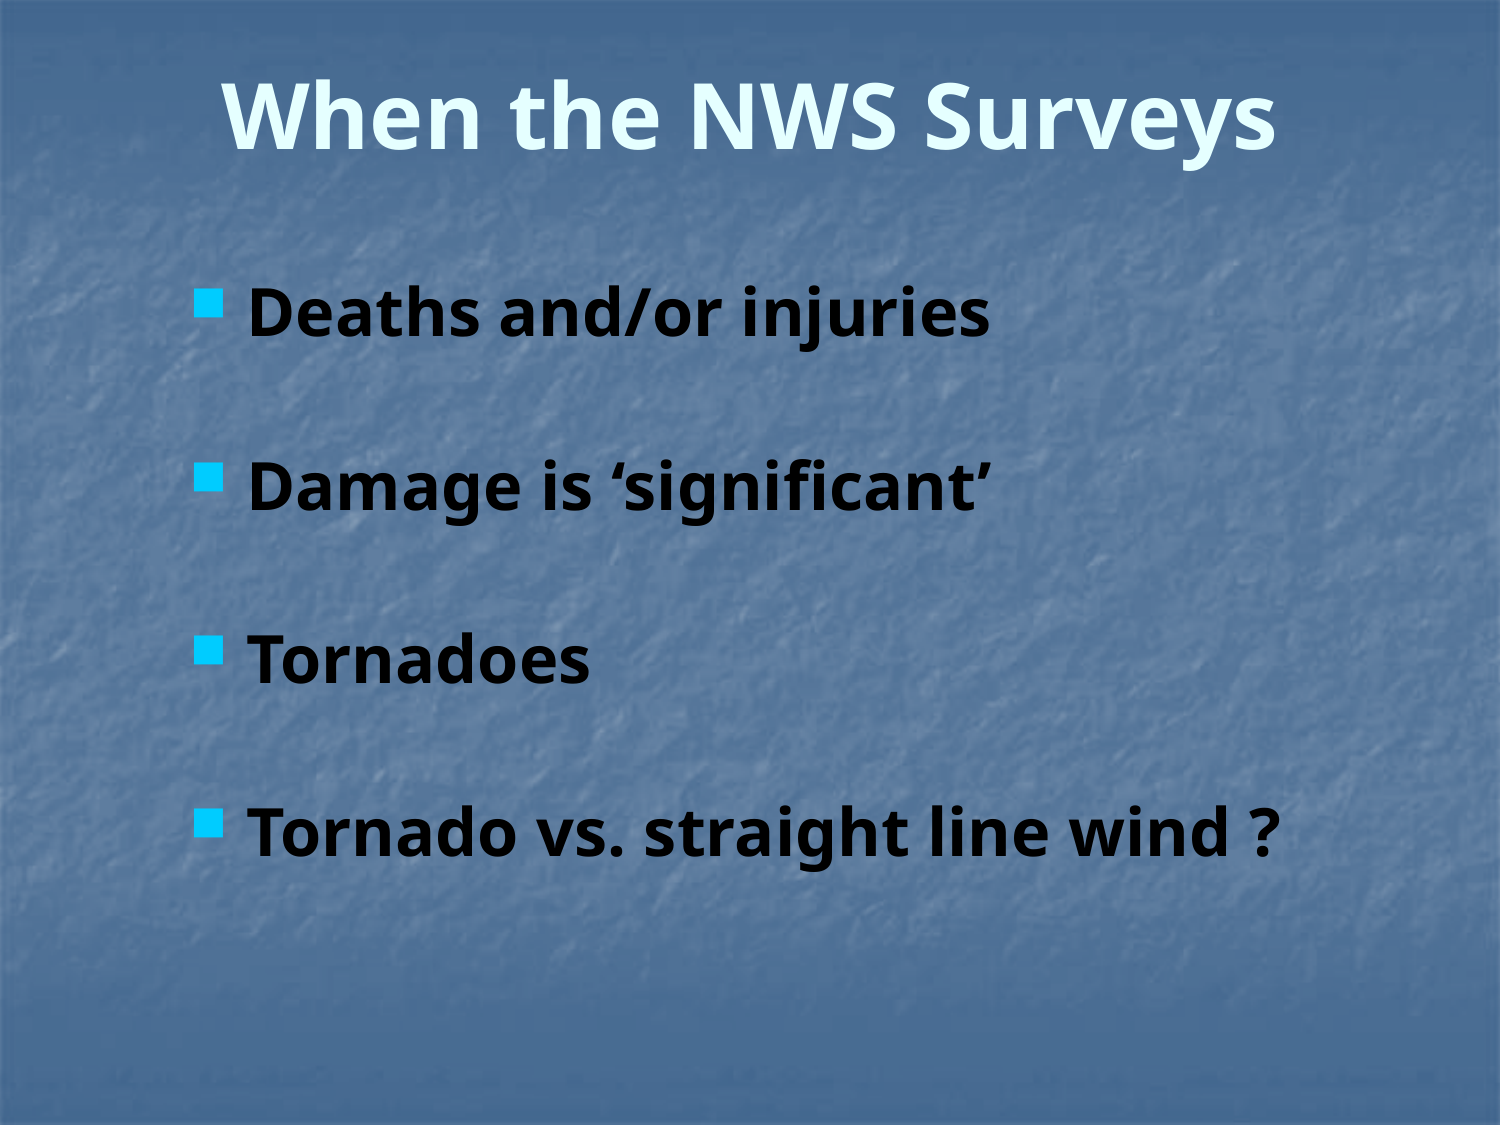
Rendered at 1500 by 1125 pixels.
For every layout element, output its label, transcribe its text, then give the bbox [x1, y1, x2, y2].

list Deaths and/or injuries Damage is ‘significant’ Tornadoes Tornado vs. straight line wind ? [174, 262, 1326, 1125]
title When the NWS Surveys [74, 0, 1426, 226]
